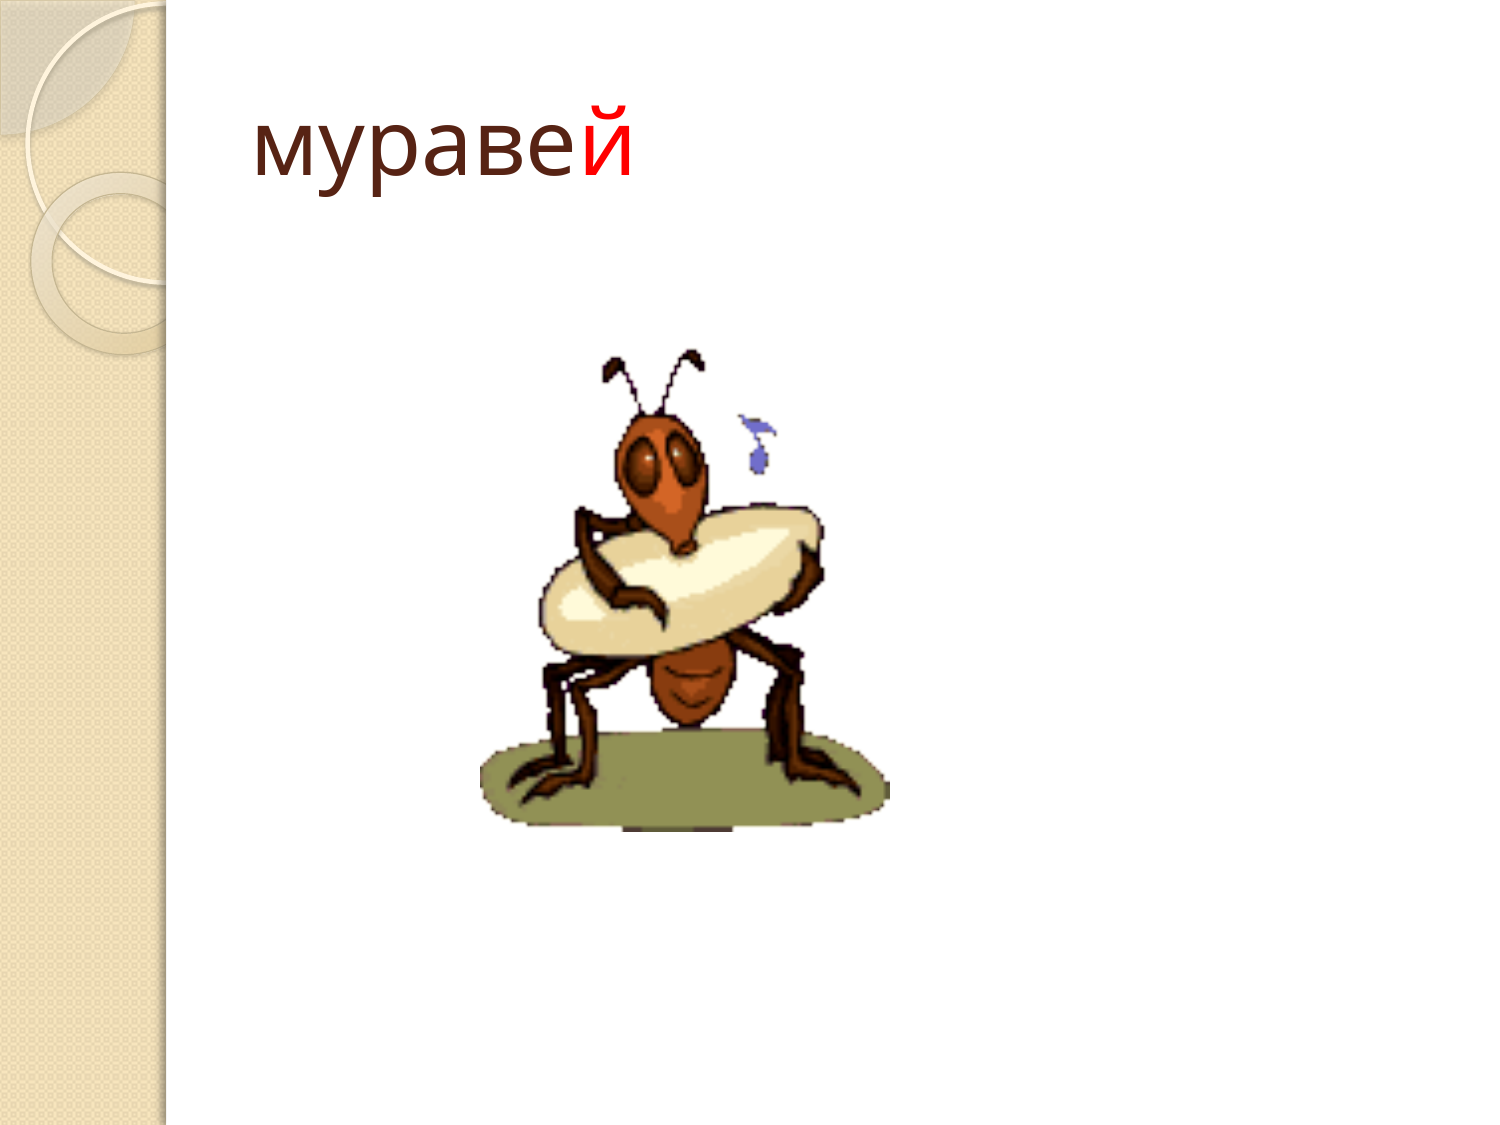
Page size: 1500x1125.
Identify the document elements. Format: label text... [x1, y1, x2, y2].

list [480, 316, 890, 833]
title муравей [235, 45, 1466, 233]
